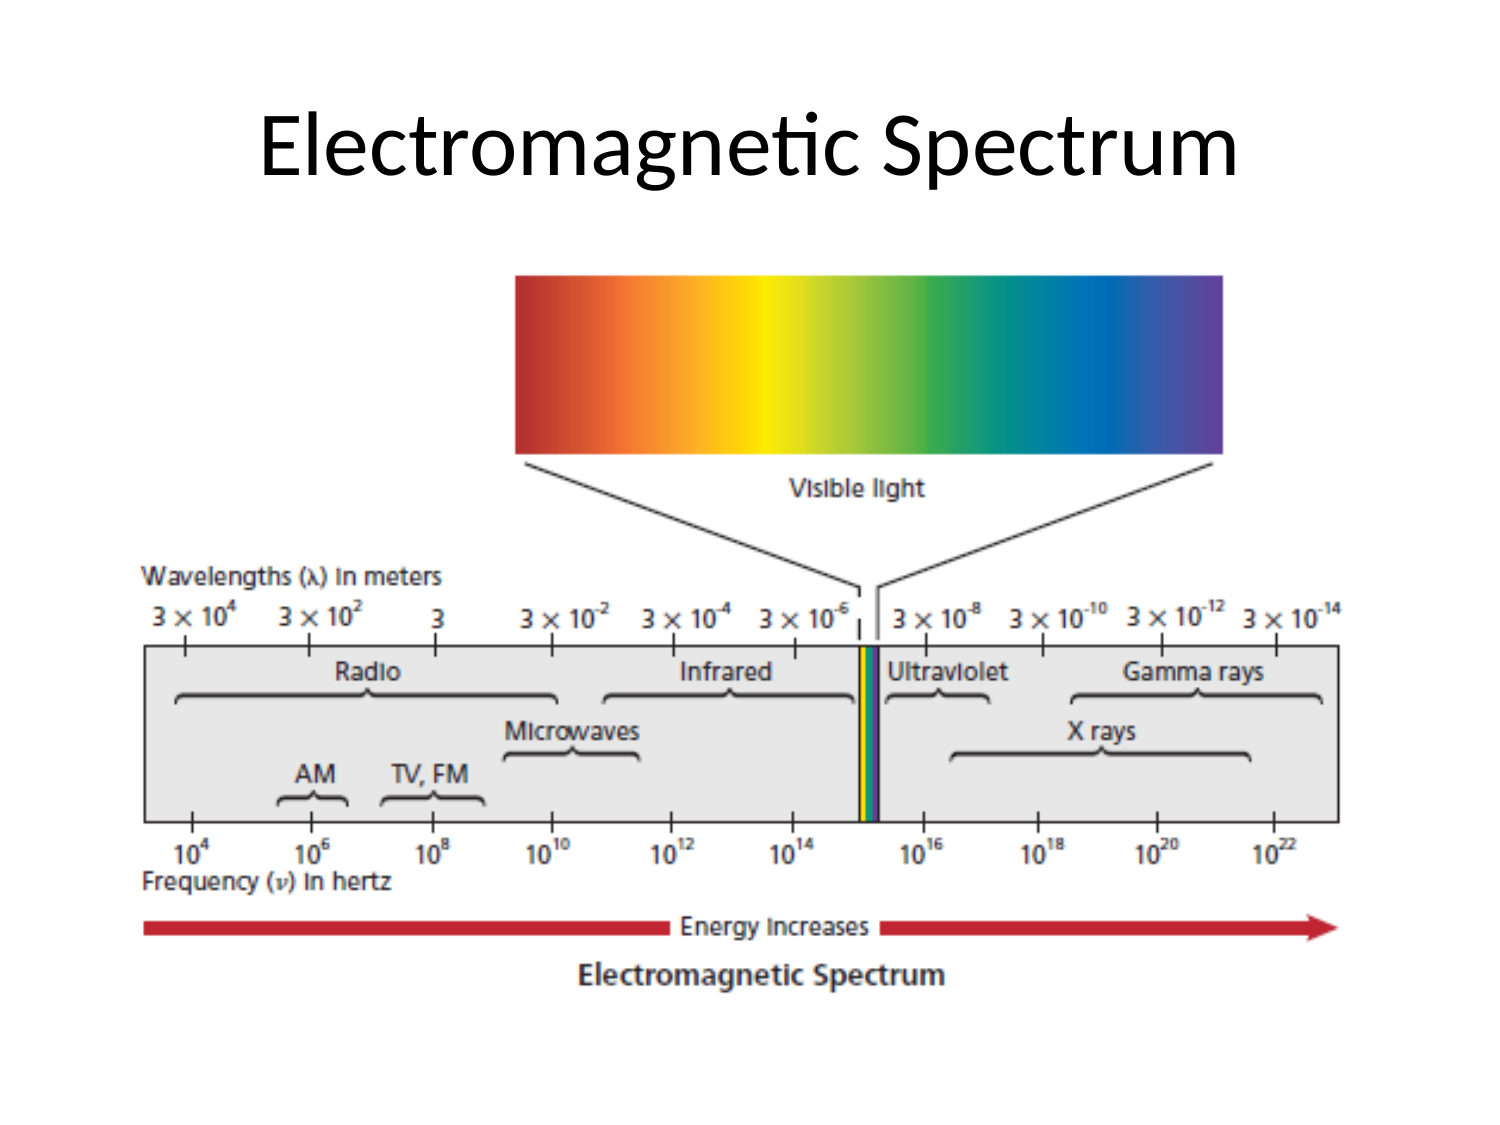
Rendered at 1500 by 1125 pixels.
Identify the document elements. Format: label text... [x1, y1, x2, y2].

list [99, 262, 1388, 999]
title Electromagnetic Spectrum [75, 45, 1425, 233]
